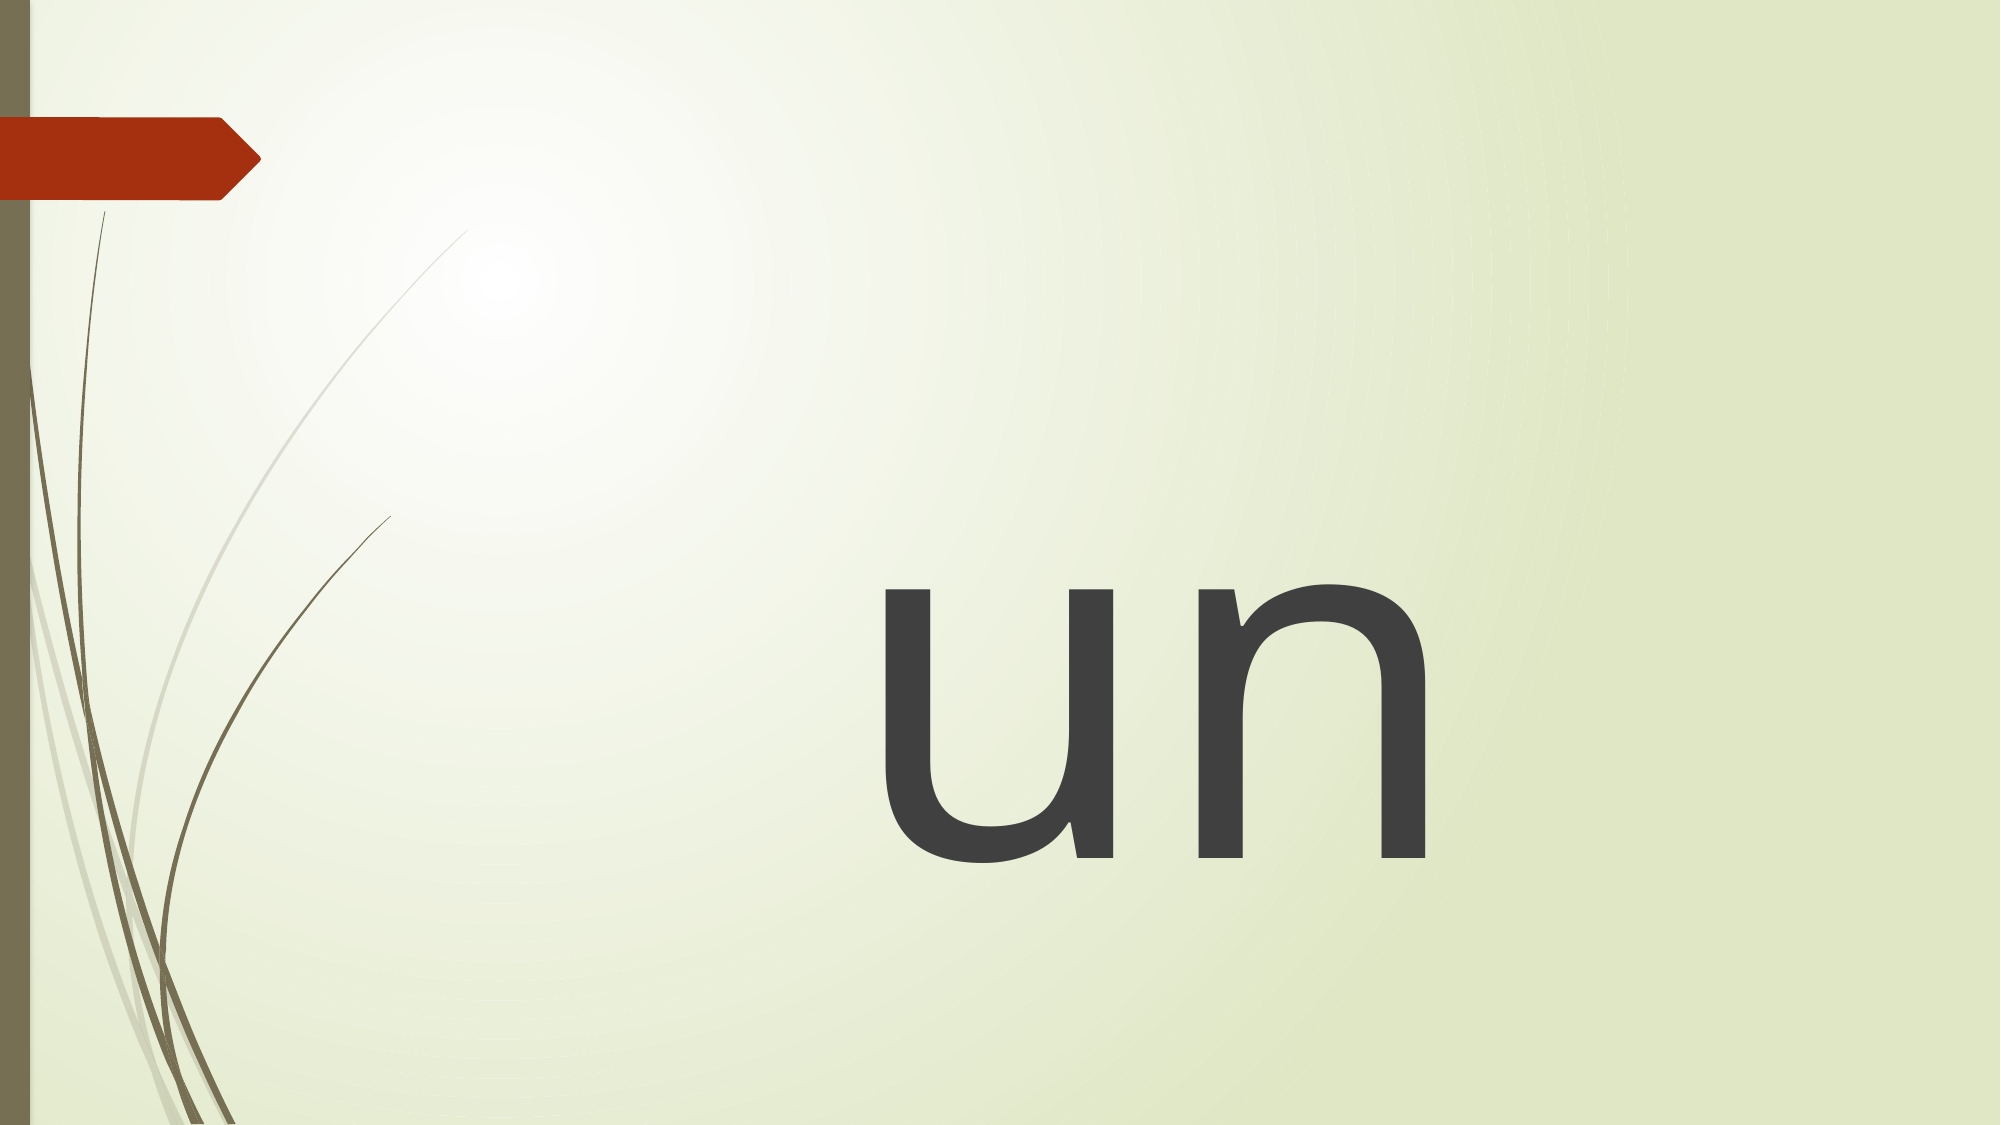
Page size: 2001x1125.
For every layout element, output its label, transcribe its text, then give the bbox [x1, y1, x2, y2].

list un [424, 350, 1888, 970]
